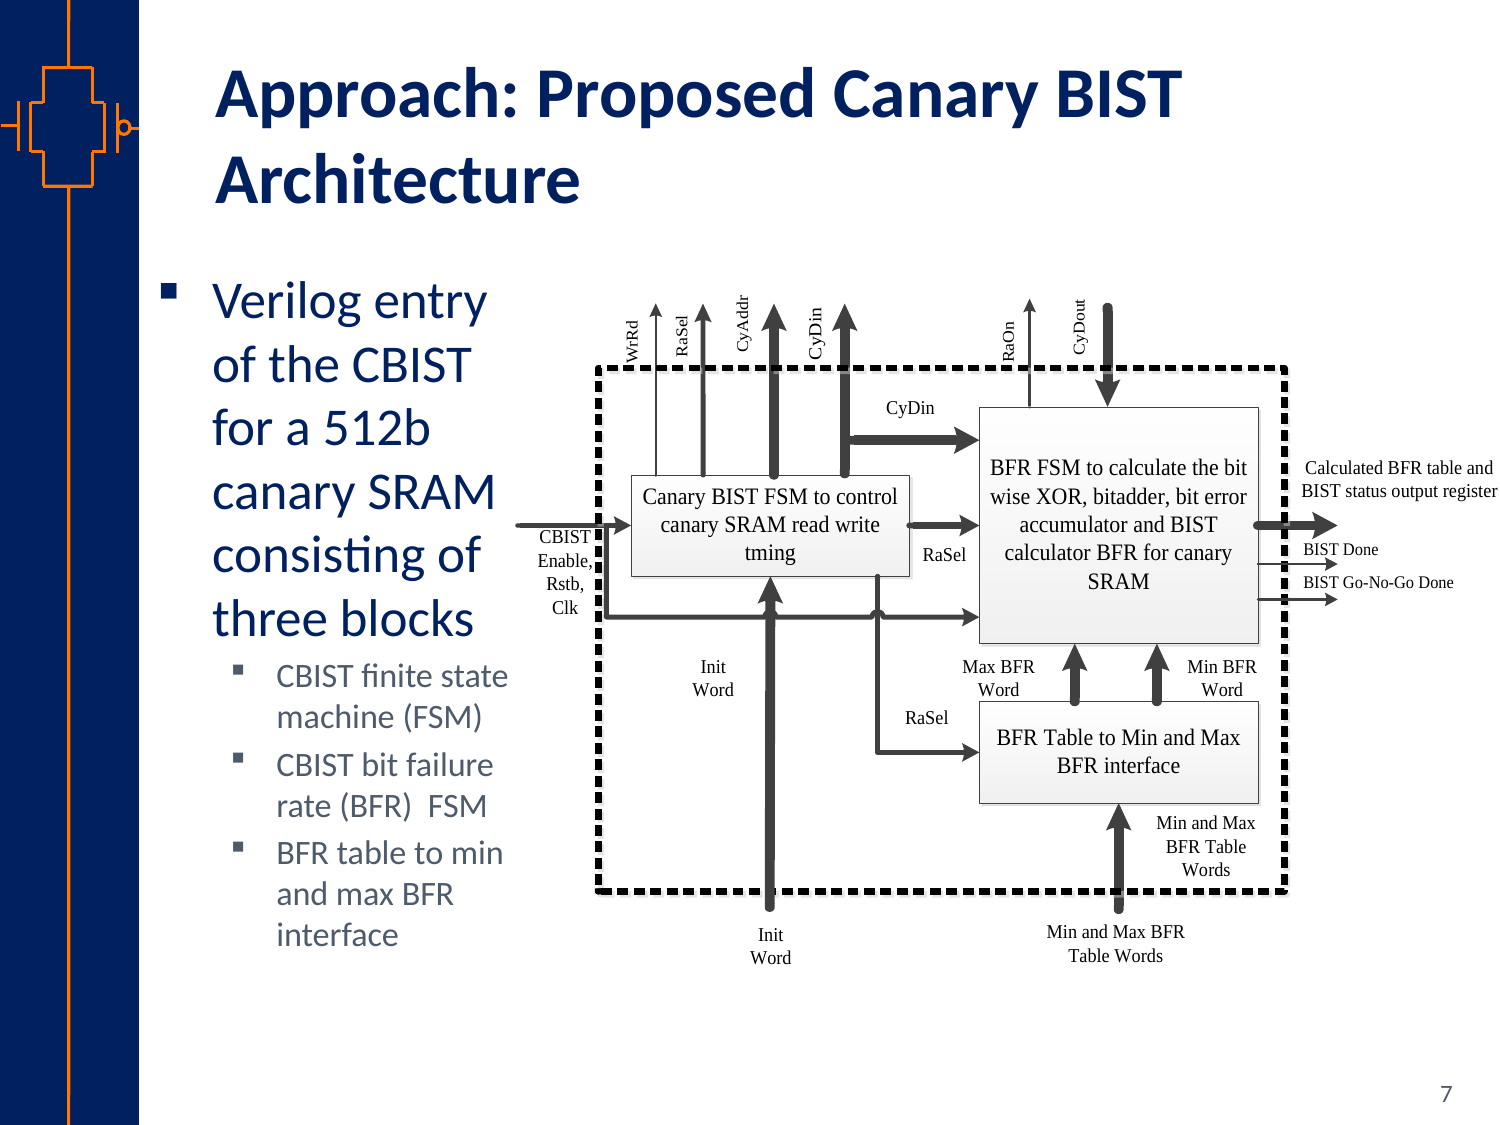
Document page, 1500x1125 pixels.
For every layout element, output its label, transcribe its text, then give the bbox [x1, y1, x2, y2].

title Approach: Proposed Canary BIST Architecture [200, 37, 1388, 225]
list Verilog entry of the CBIST for a 512b canary SRAM consisting of three blocks CBIST finite state machine (FSM) CBIST bit failure rate (BFR) FSM BFR table to min and max BFR interface [141, 258, 525, 984]
picture [513, 293, 1500, 974]
slide_number 7 [1425, 1062, 1488, 1123]
